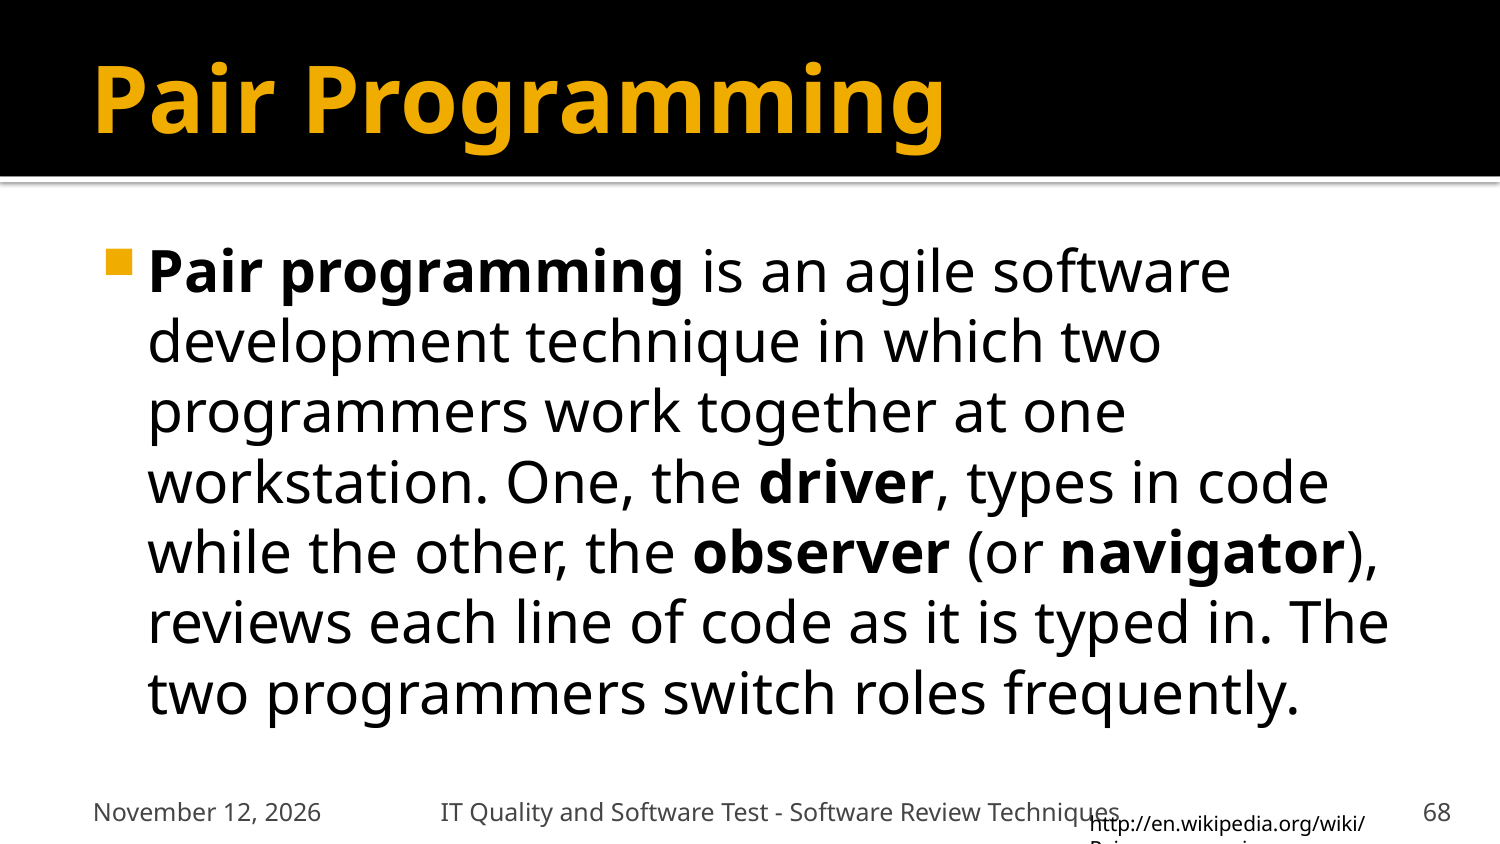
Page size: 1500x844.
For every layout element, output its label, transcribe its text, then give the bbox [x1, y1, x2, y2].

text_box http://en.wikipedia.org/wiki/Pair_programming [1074, 803, 1500, 844]
list Pair programming is an agile software development technique in which two programmers work together at one workstation. One, the driver, types in code while the other, the observer (or navigator), reviews each line of code as it is typed in. The two programmers switch roles frequently. [75, 218, 1425, 788]
title Pair Programming [75, 19, 1425, 174]
footer IT Quality and Software Test - Software Review Techniques [433, 796, 1337, 831]
slide_number 68 [1345, 796, 1467, 831]
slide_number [75, 796, 425, 831]
